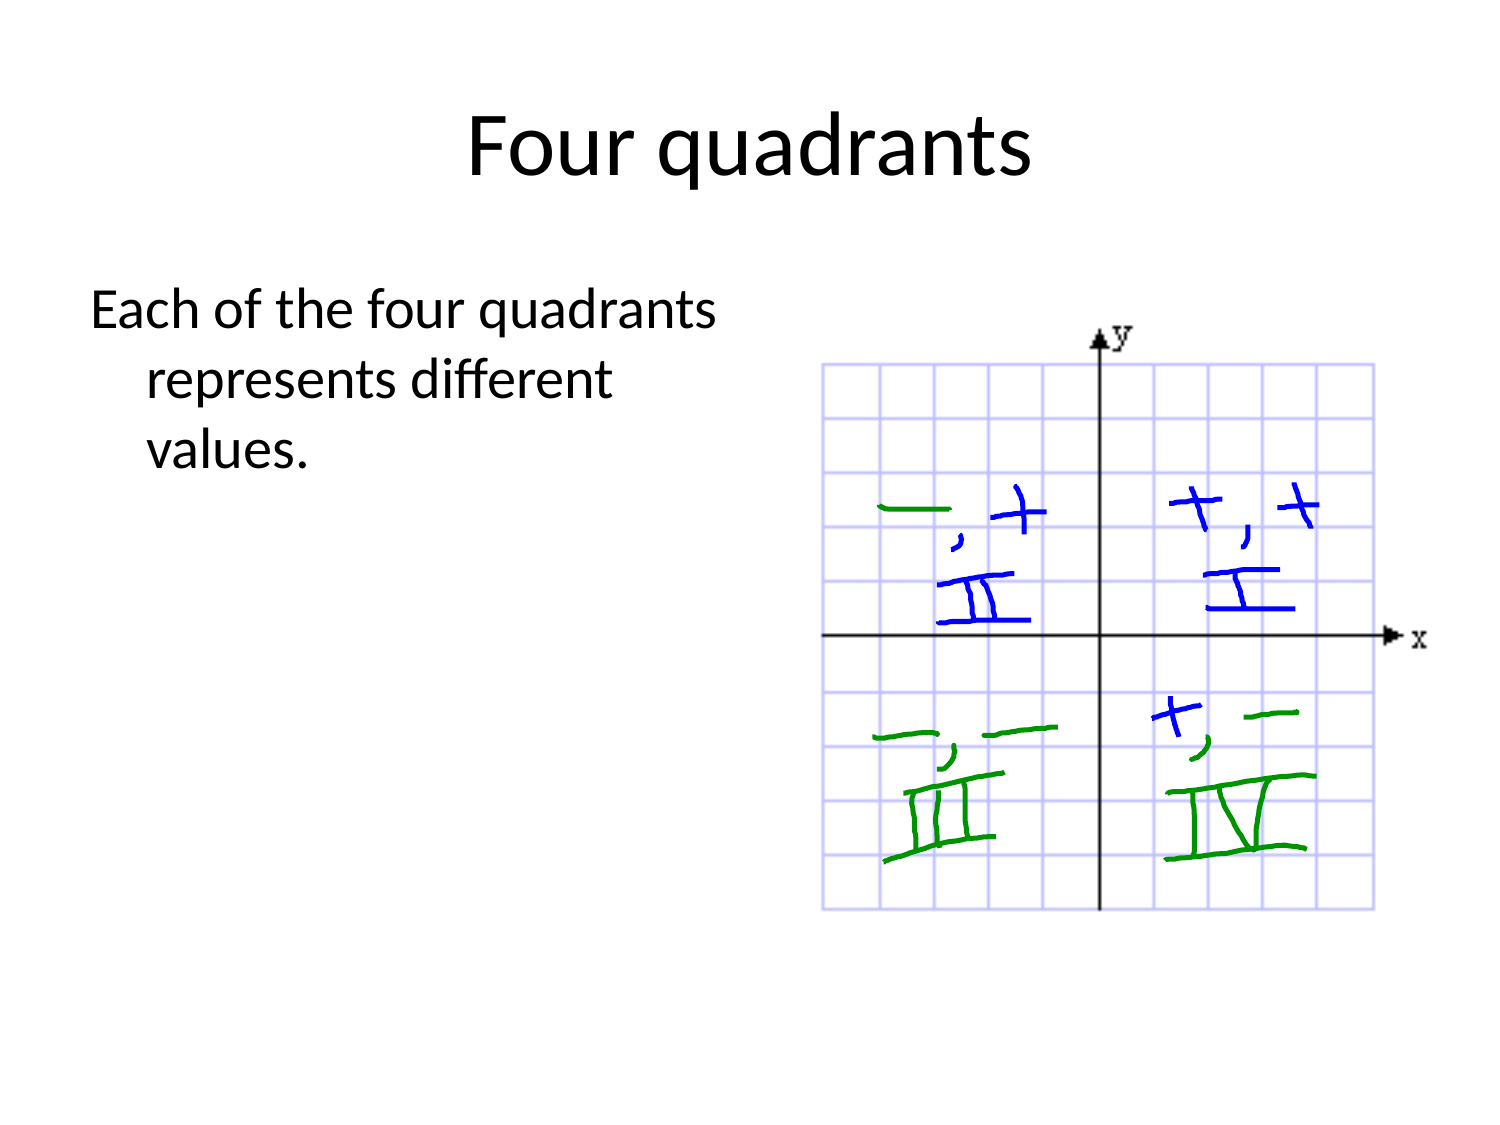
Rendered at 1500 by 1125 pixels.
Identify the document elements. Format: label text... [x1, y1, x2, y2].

title Four quadrants [75, 45, 1425, 233]
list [774, 324, 1434, 1001]
list Each of the four quadrants represents different values. [75, 262, 738, 1005]
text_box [1164, 711, 1317, 861]
